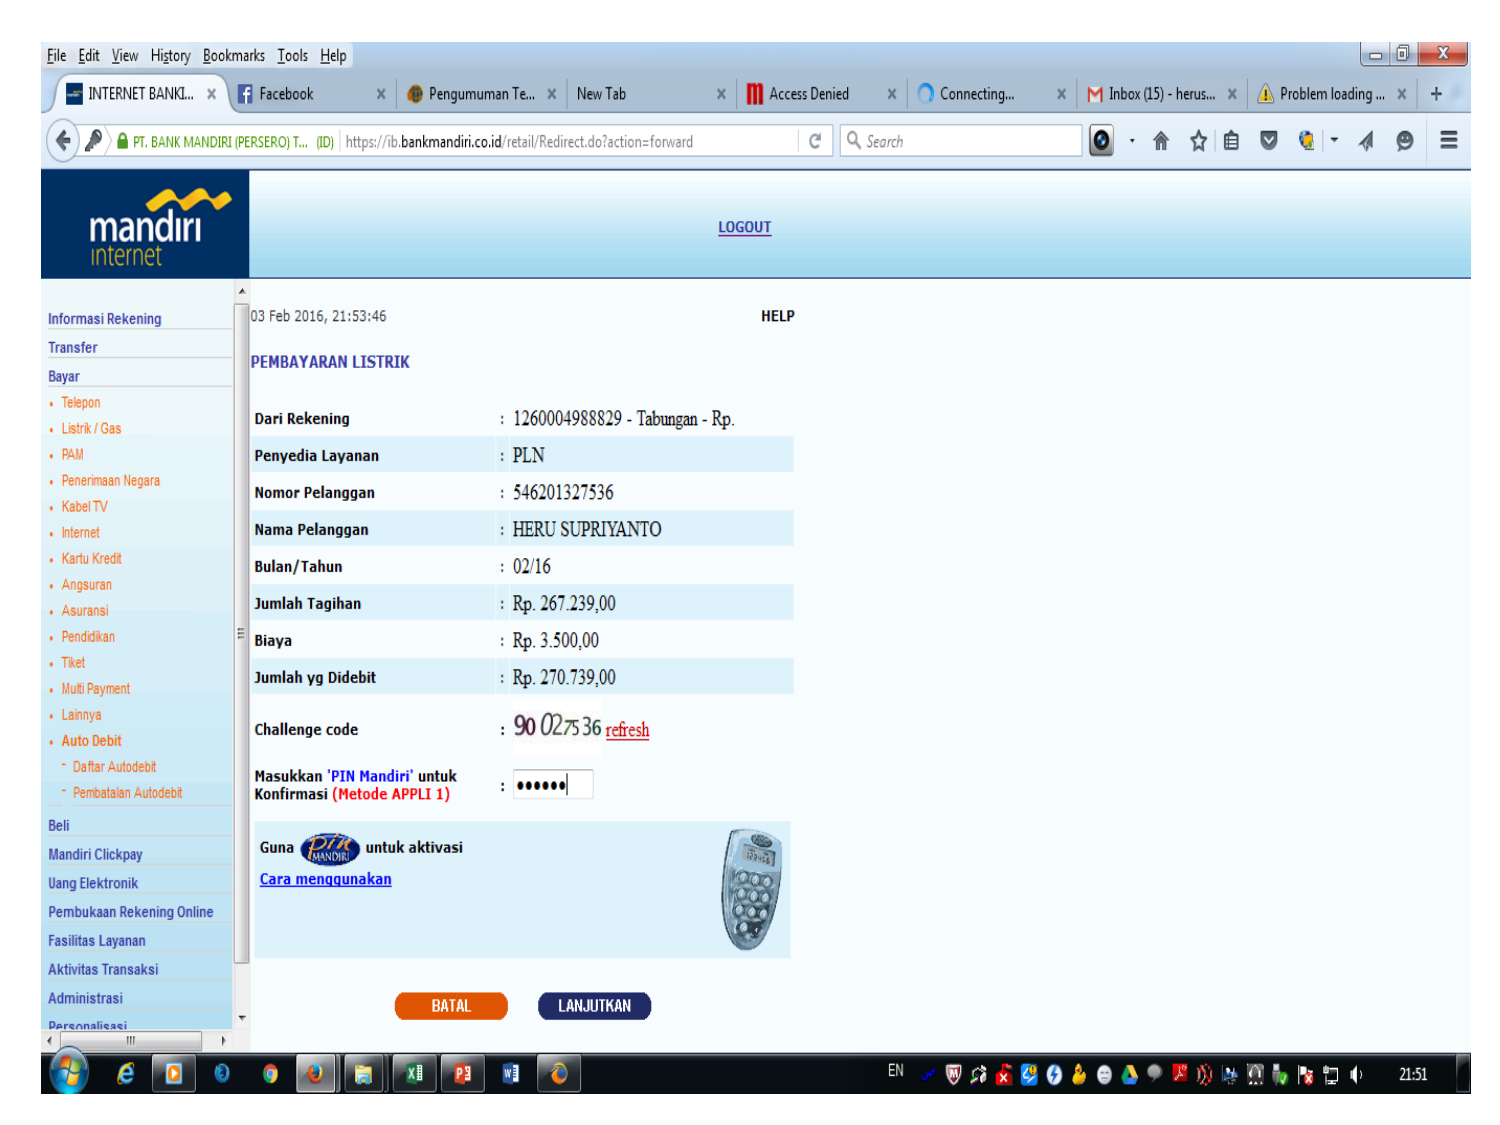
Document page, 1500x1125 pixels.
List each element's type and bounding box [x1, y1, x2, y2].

picture [41, 42, 1471, 1095]
